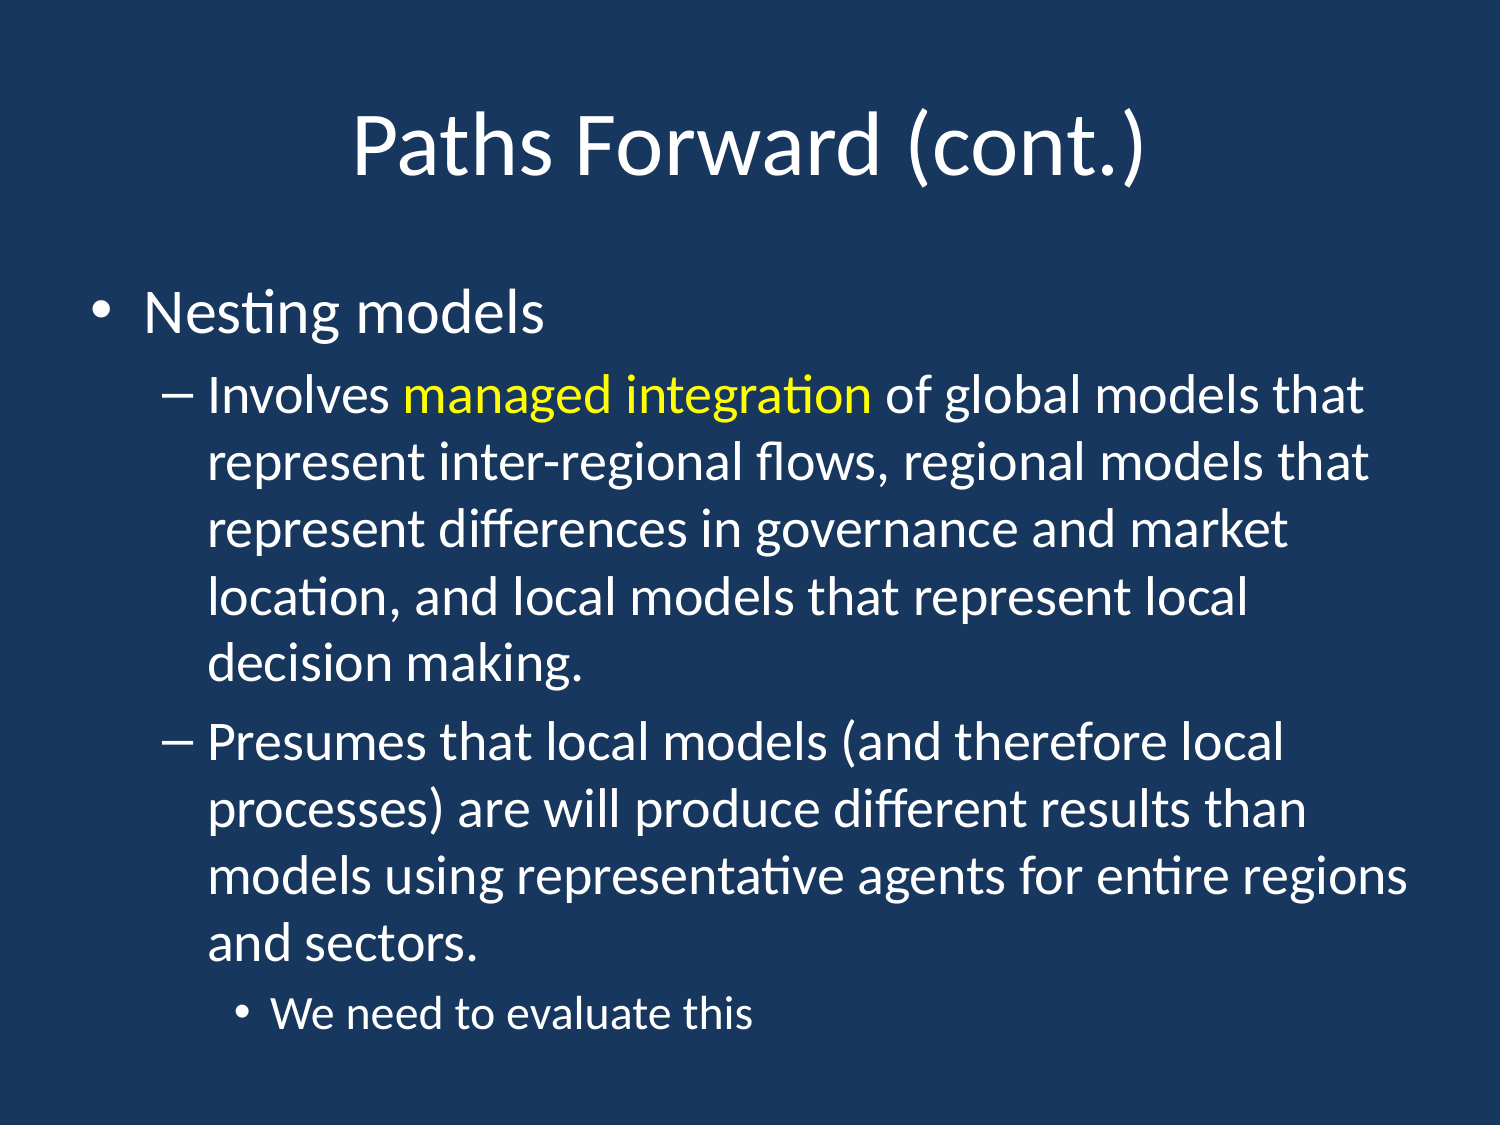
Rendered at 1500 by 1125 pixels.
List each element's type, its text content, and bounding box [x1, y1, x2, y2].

title Paths Forward (cont.) [75, 45, 1425, 233]
list Nesting models Involves managed integration of global models that represent inter-regional flows, regional models that represent differences in governance and market location, and local models that represent local decision making. Presumes that local models (and therefore local processes) are will produce different results than models using representative agents for entire regions and sectors. We need to evaluate this [75, 262, 1425, 1053]
